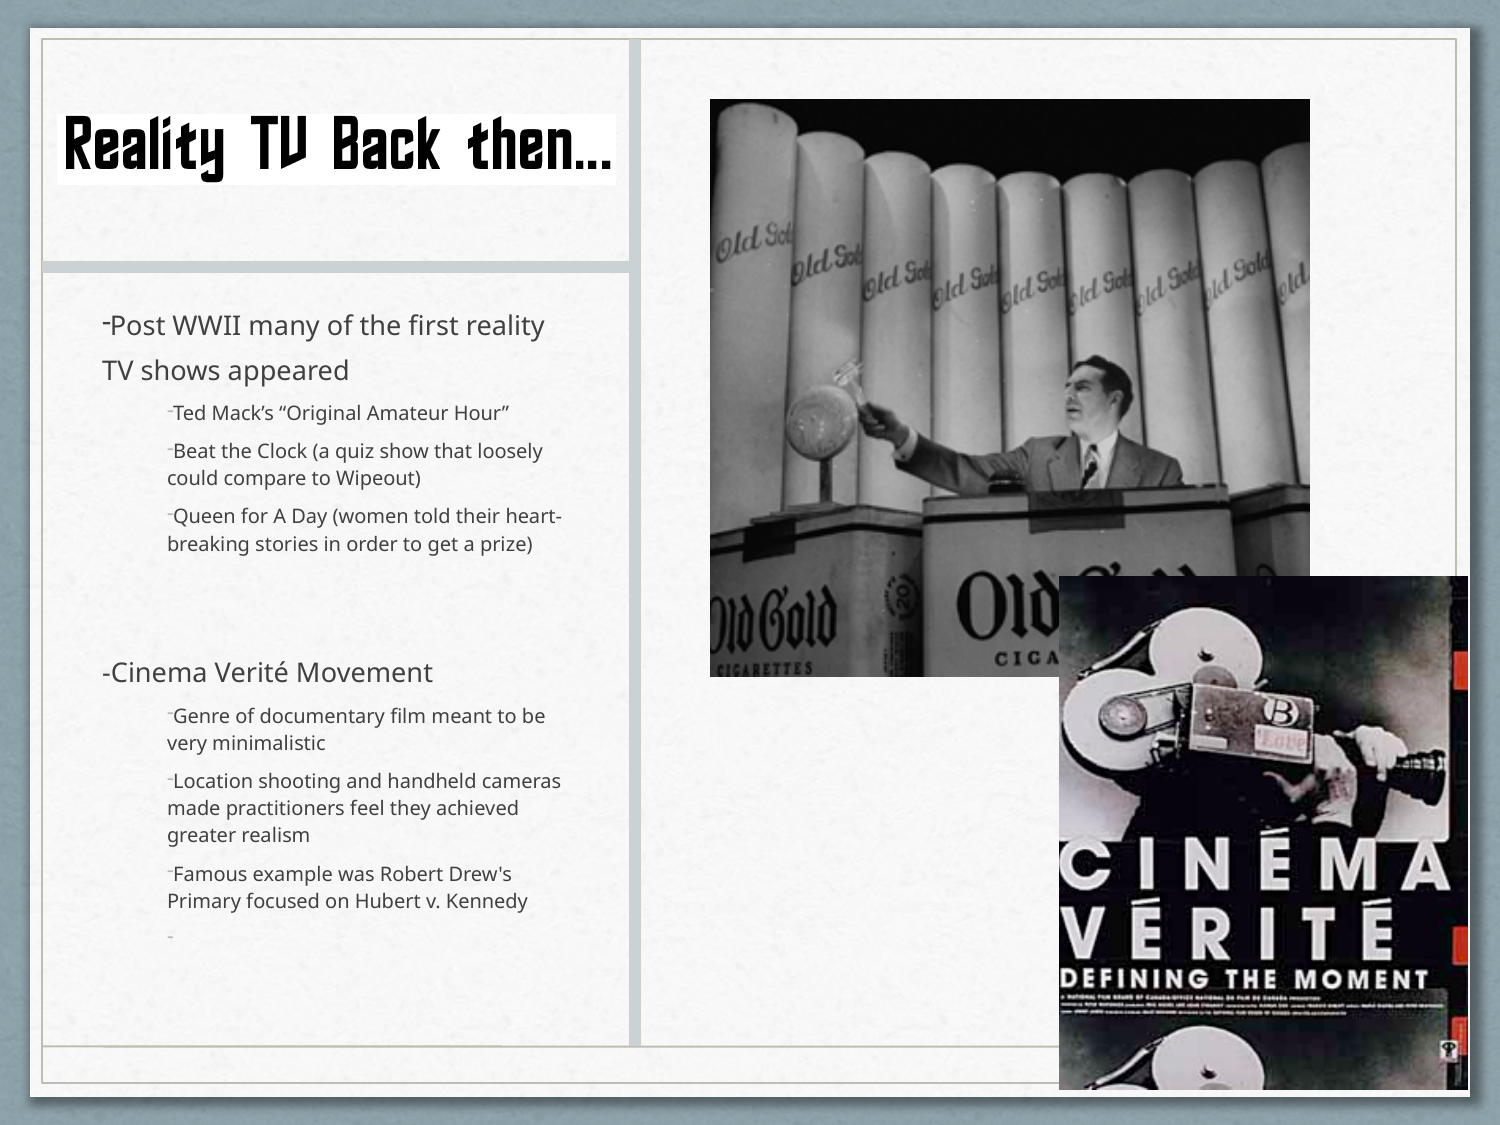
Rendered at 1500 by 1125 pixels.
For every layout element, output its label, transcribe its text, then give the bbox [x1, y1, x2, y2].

picture [30, 28, 1470, 1097]
list Post WWII many of the first reality TV shows appeared Ted Mack’s “Original Amateur Hour” Beat the Clock (a quiz show that loosely could compare to Wipeout) Queen for A Day (women told their heart-breaking stories in order to get a prize) -Cinema Verité Movement Genre of documentary film meant to be very minimalistic Location shooting and handheld cameras made practitioners feel they achieved greater realism Famous example was Robert Drew's Primary focused on Hubert v. Kennedy [86, 291, 581, 997]
